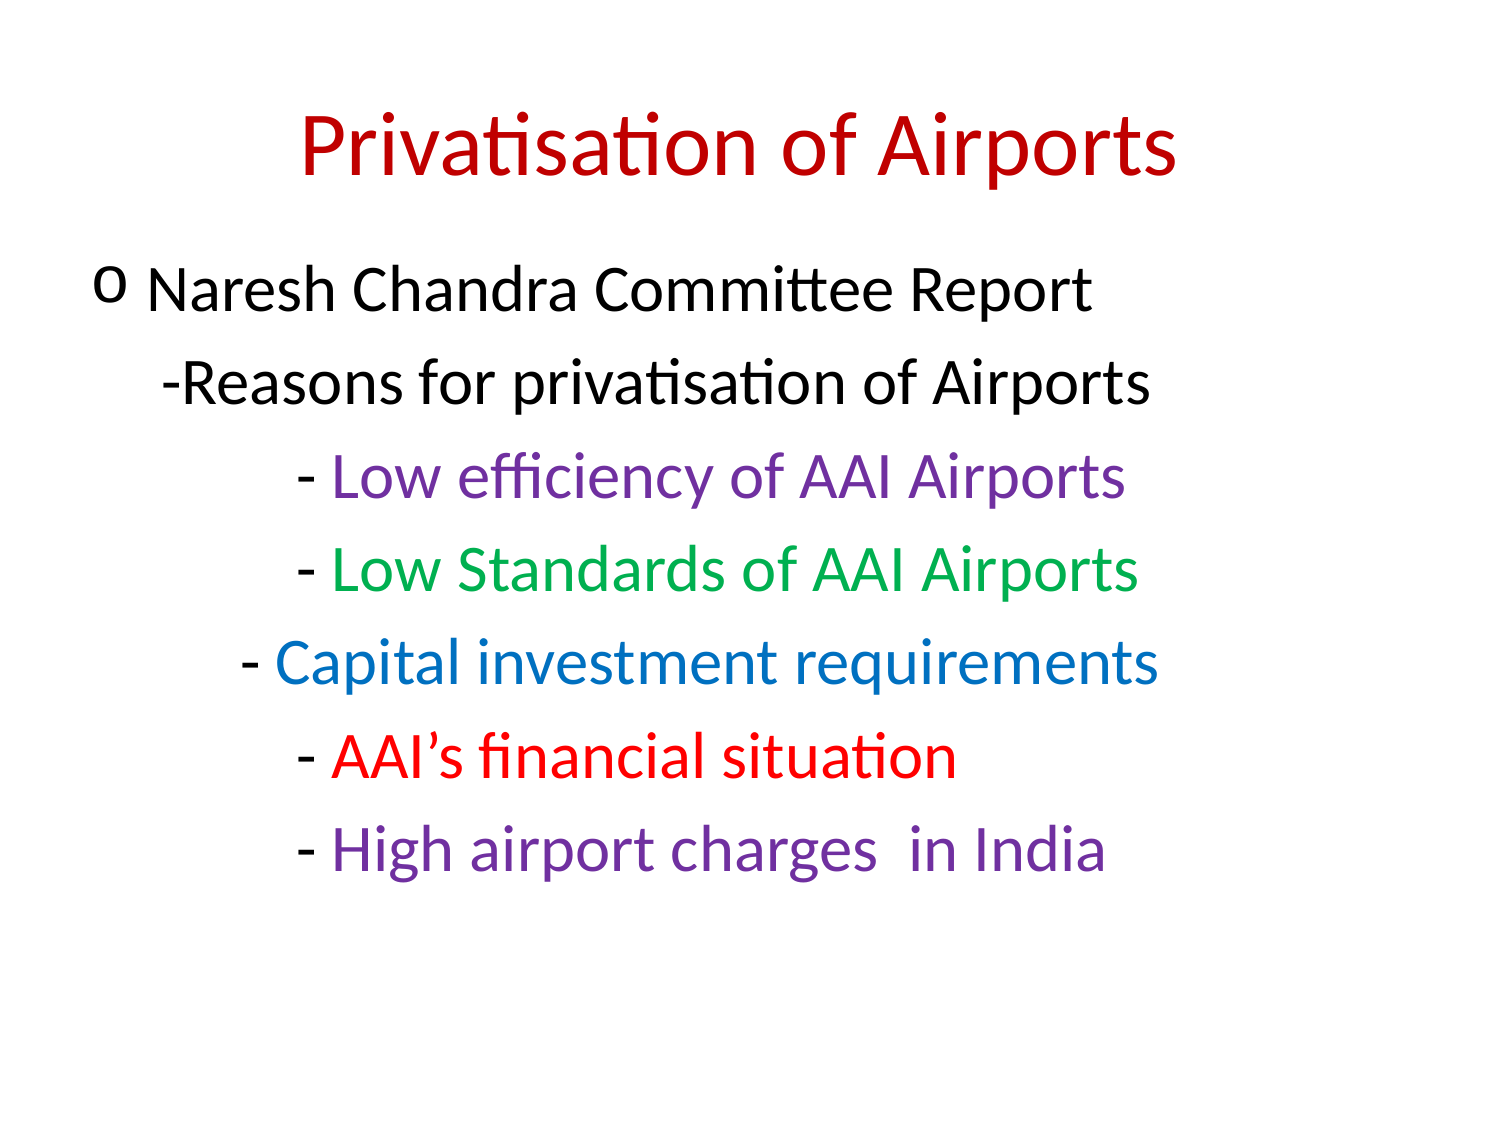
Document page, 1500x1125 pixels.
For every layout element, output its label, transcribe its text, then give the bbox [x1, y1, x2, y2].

list Naresh Chandra Committee Report -Reasons for privatisation of Airports - Low efficiency of AAI Airports - Low Standards of AAI Airports - Capital investment requirements - AAI’s financial situation - High airport charges in India [75, 237, 1425, 1005]
title Privatisation of Airports [75, 45, 1425, 233]
